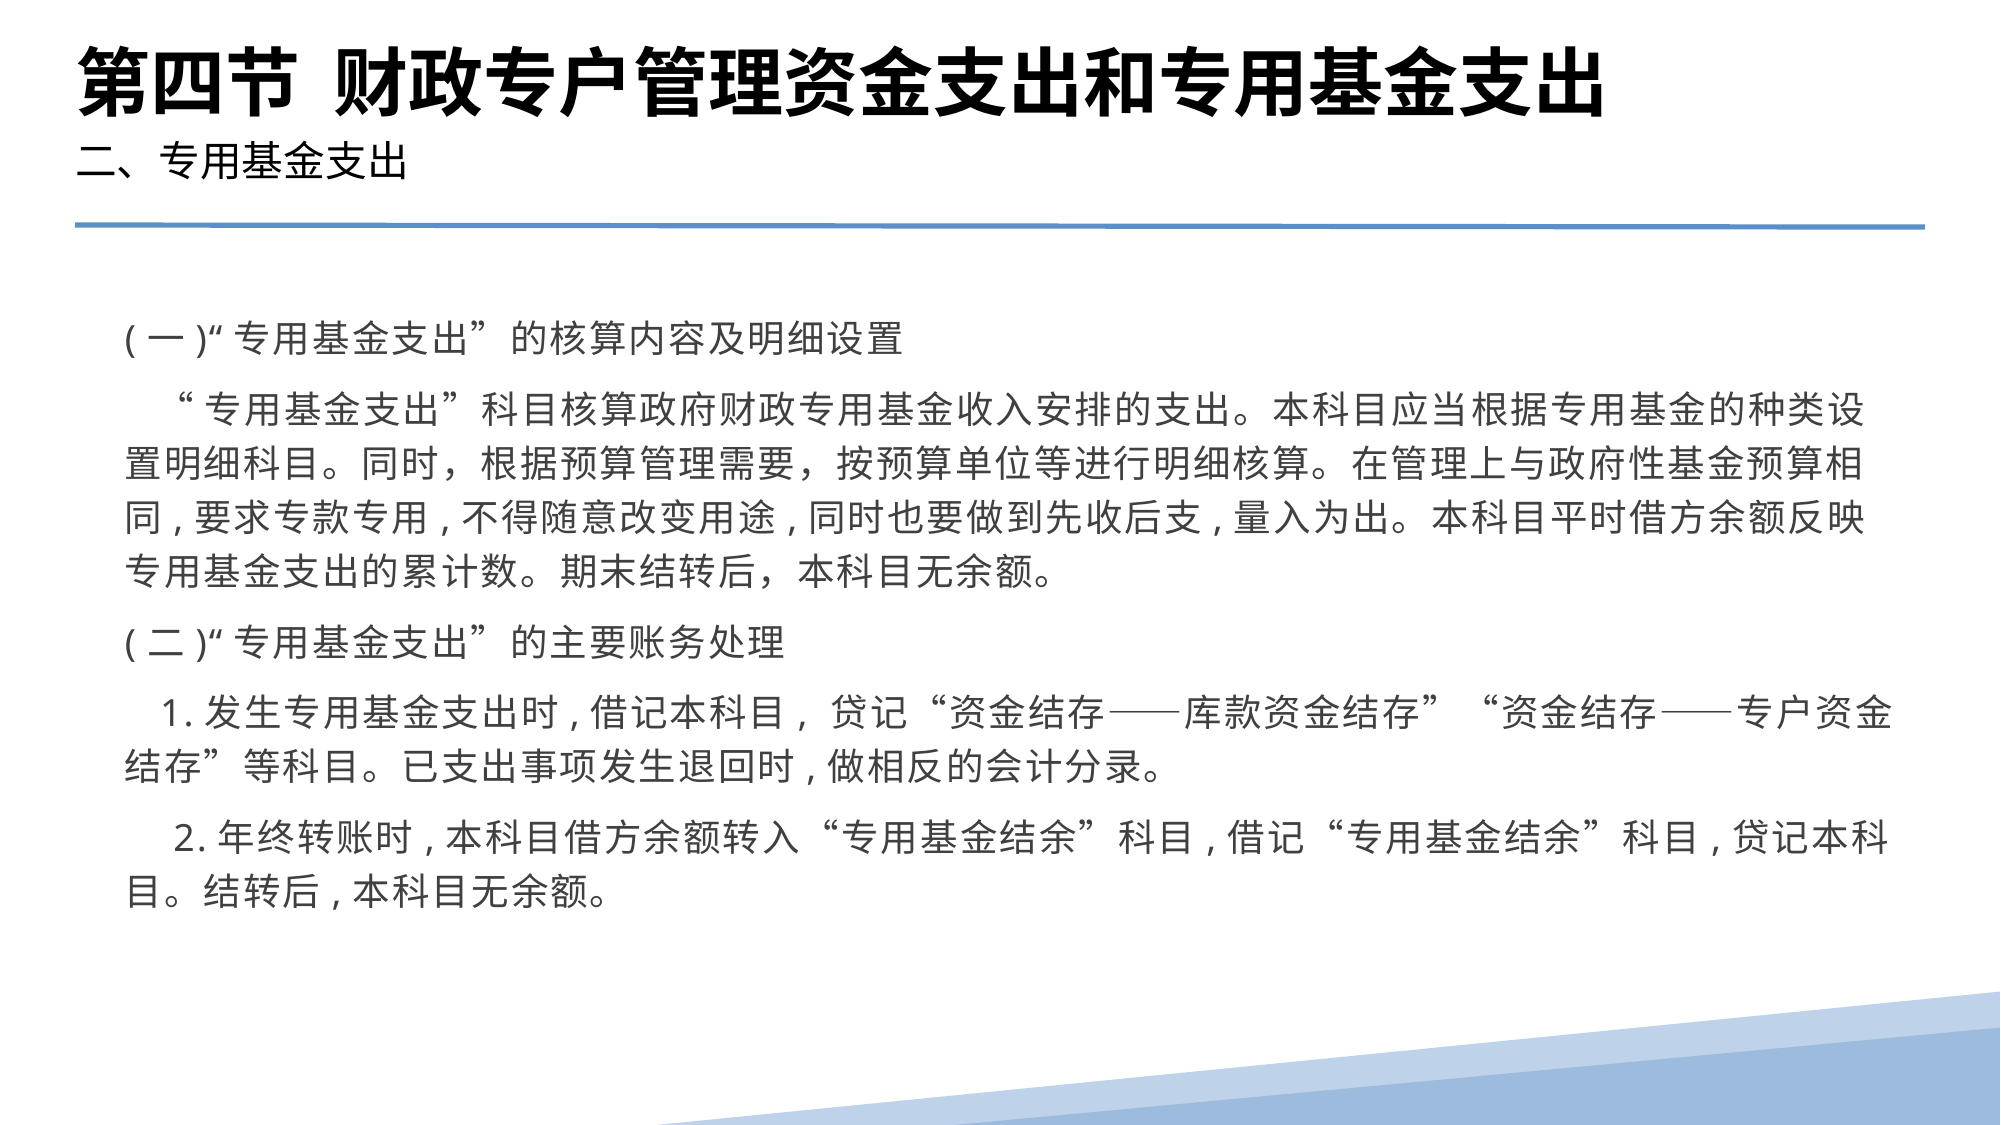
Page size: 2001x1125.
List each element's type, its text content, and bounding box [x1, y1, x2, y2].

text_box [74, 224, 1925, 228]
text_box 第四节 财政专户管理资金支出和专用基金支出 [75, 24, 1925, 124]
text_box 二、专用基金支出 [75, 124, 1925, 200]
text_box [656, 991, 2000, 1125]
text_box (一)“专用基金支出”的核算内容及明细设置 “专用基金支出”科目核算政府财政专用基金收入安排的支出。本科目应当根据专用基金的种类设置明细科目。同时，根据预算管理需要，按预算单位等进行明细核算。在管理上与政府性基金预算相同,要求专款专用,不得随意改变用途,同时也要做到先收后支,量入为出。本科目平时借方余额反映专用基金支出的累计数。期末结转后，本科目无余额。 (二)“专用基金支出”的主要账务处理 1.发生专用基金支出时,借记本科目, 贷记“资金结存——库款资金结存”“资金结存——专户资金结存”等科目。已支出事项发生退回时,做相反的会计分录。 2.年终转账时,本科目借方余额转入“专用基金结余”科目,借记“专用基金结余”科目,贷记本科目。结转后,本科目无余额。 [114, 228, 1912, 1065]
